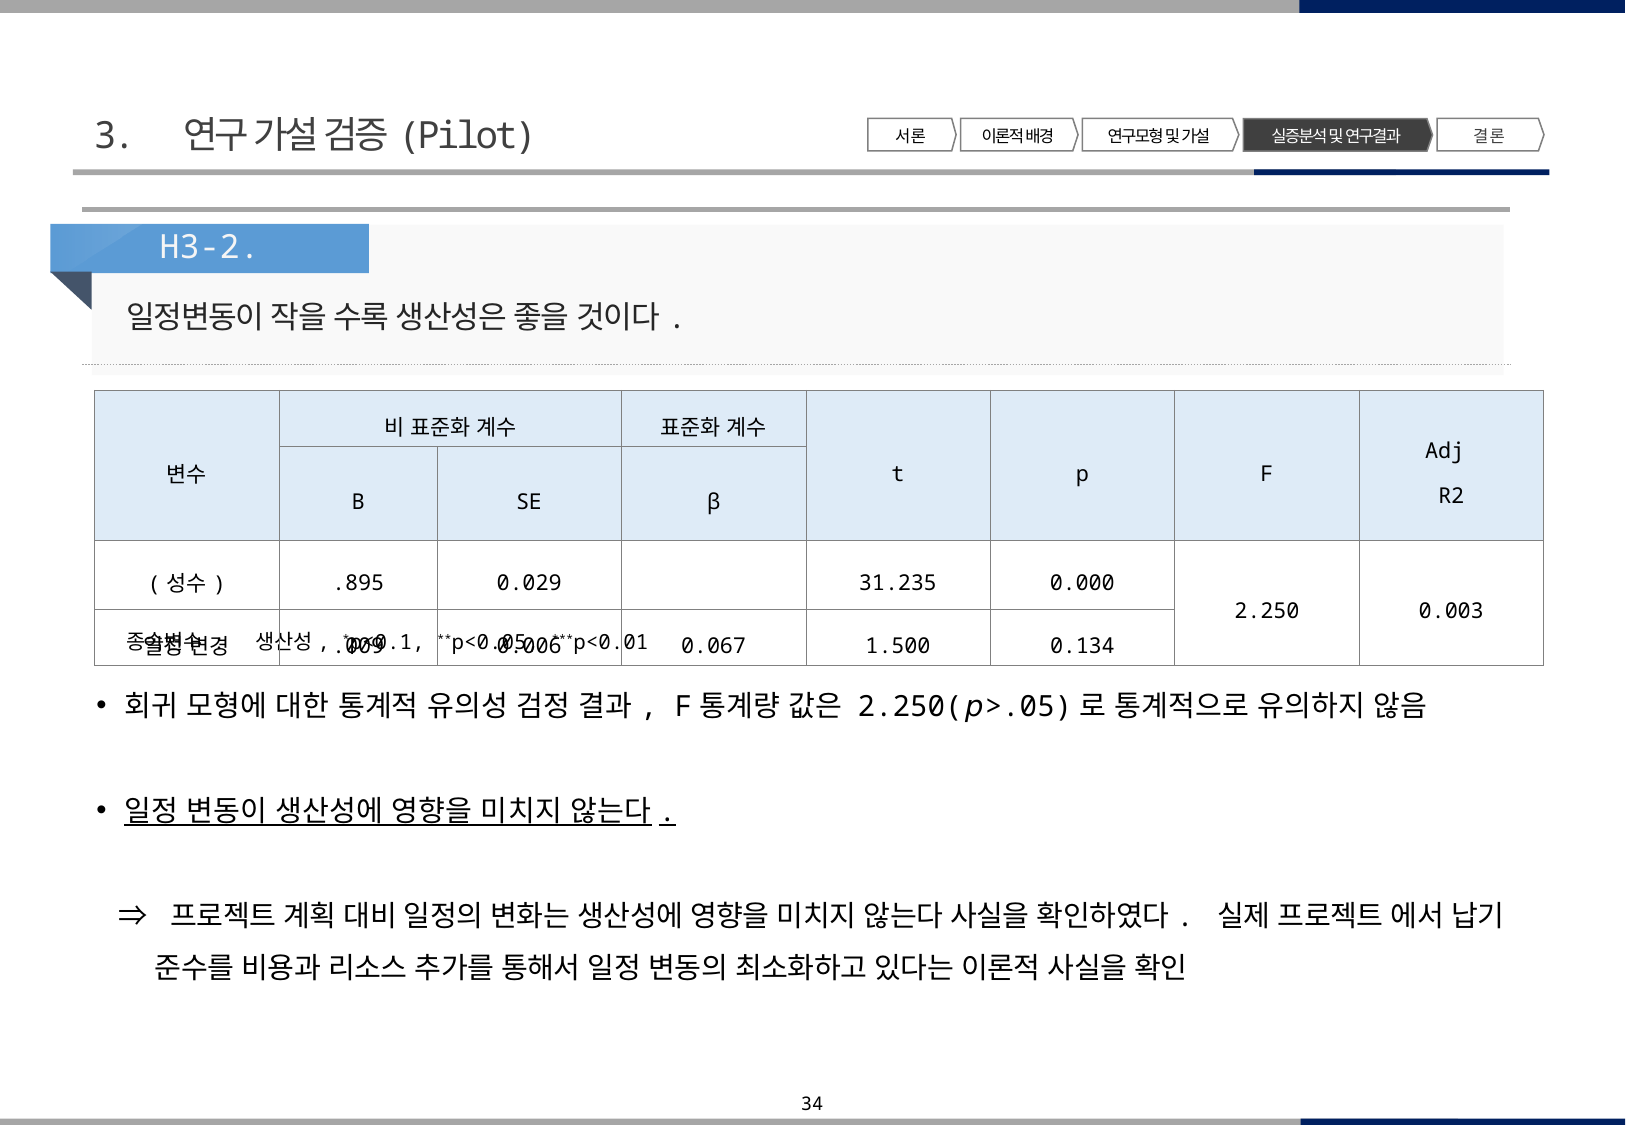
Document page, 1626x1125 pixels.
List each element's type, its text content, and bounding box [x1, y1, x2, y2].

table_cell 0.000 [991, 541, 1174, 609]
table_cell 0.067 [622, 610, 806, 665]
table_cell .009 [280, 610, 437, 665]
table_cell 일정 변경 [95, 610, 279, 665]
table_cell B [280, 447, 437, 540]
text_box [50, 209, 1511, 376]
table_cell 0.003 [1360, 541, 1543, 665]
table_cell 1.500 [807, 610, 990, 665]
table_cell 0.029 [438, 541, 621, 609]
table_header t [807, 391, 990, 540]
table_header p [991, 391, 1174, 540]
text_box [867, 118, 1544, 152]
table_cell 2.250 [1175, 541, 1359, 665]
table_cell 0.006 [438, 610, 621, 665]
table_header Adj R2 [1360, 391, 1543, 540]
text_box 3. 연구 가설 검증(Pilot) [78, 91, 1544, 166]
table_cell 31.235 [807, 541, 990, 609]
table_cell β [622, 447, 806, 540]
table_cell .895 [280, 541, 437, 609]
text_box 회귀 모형에 대한 통계적 유의성 검정 결과, F통계량 값은 2.250(𝘱>.05)로 통계적으로 유의하지 않음 일정 변동이 생산성에 영향을 미치지 않는다. ⇒ 프로젝트 계획 대비 일정의 변화는 생산성에 영향을 미치지 않는다 사실을 확인하였다. 실제 프로젝트 에서 납기 준수를 비용과 리소스 추가를 통해서 일정 변동의 최소화하고 있다는 이론적 사실을 확인 [81, 662, 1544, 992]
table_cell [622, 541, 806, 609]
table_header 변수 [95, 391, 279, 540]
table_cell (성수) [95, 541, 279, 609]
table_cell 0.134 [991, 610, 1174, 665]
table_cell SE [438, 447, 621, 540]
table_header 표준화 계수 [622, 391, 806, 446]
table_header 비 표준화 계수 [280, 391, 621, 446]
table_header F [1175, 391, 1359, 540]
